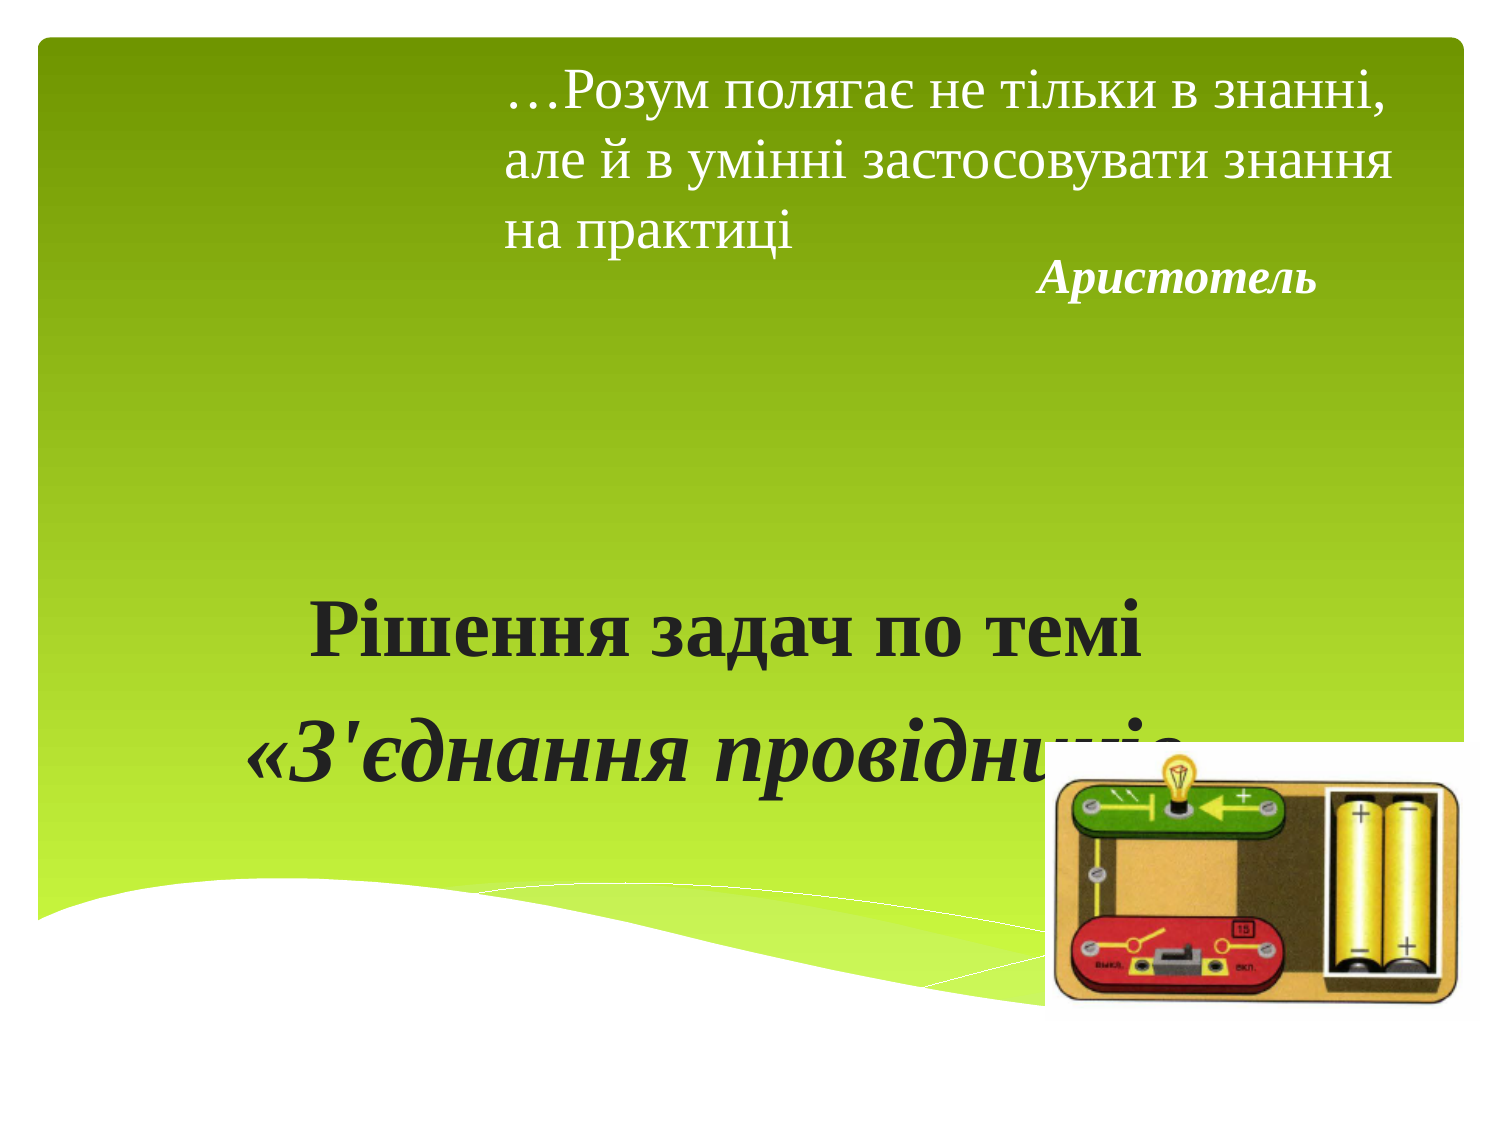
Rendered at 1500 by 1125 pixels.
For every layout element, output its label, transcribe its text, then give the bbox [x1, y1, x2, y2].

text_box Аристотель [1023, 247, 1333, 310]
subtitle …Розум полягає не тільки в знанні, але й в умінні застосовувати знання на практиці [490, 42, 1436, 331]
title Рішення задач по темі «З'єднання провідників» [76, 373, 1377, 858]
picture [1045, 742, 1480, 1021]
